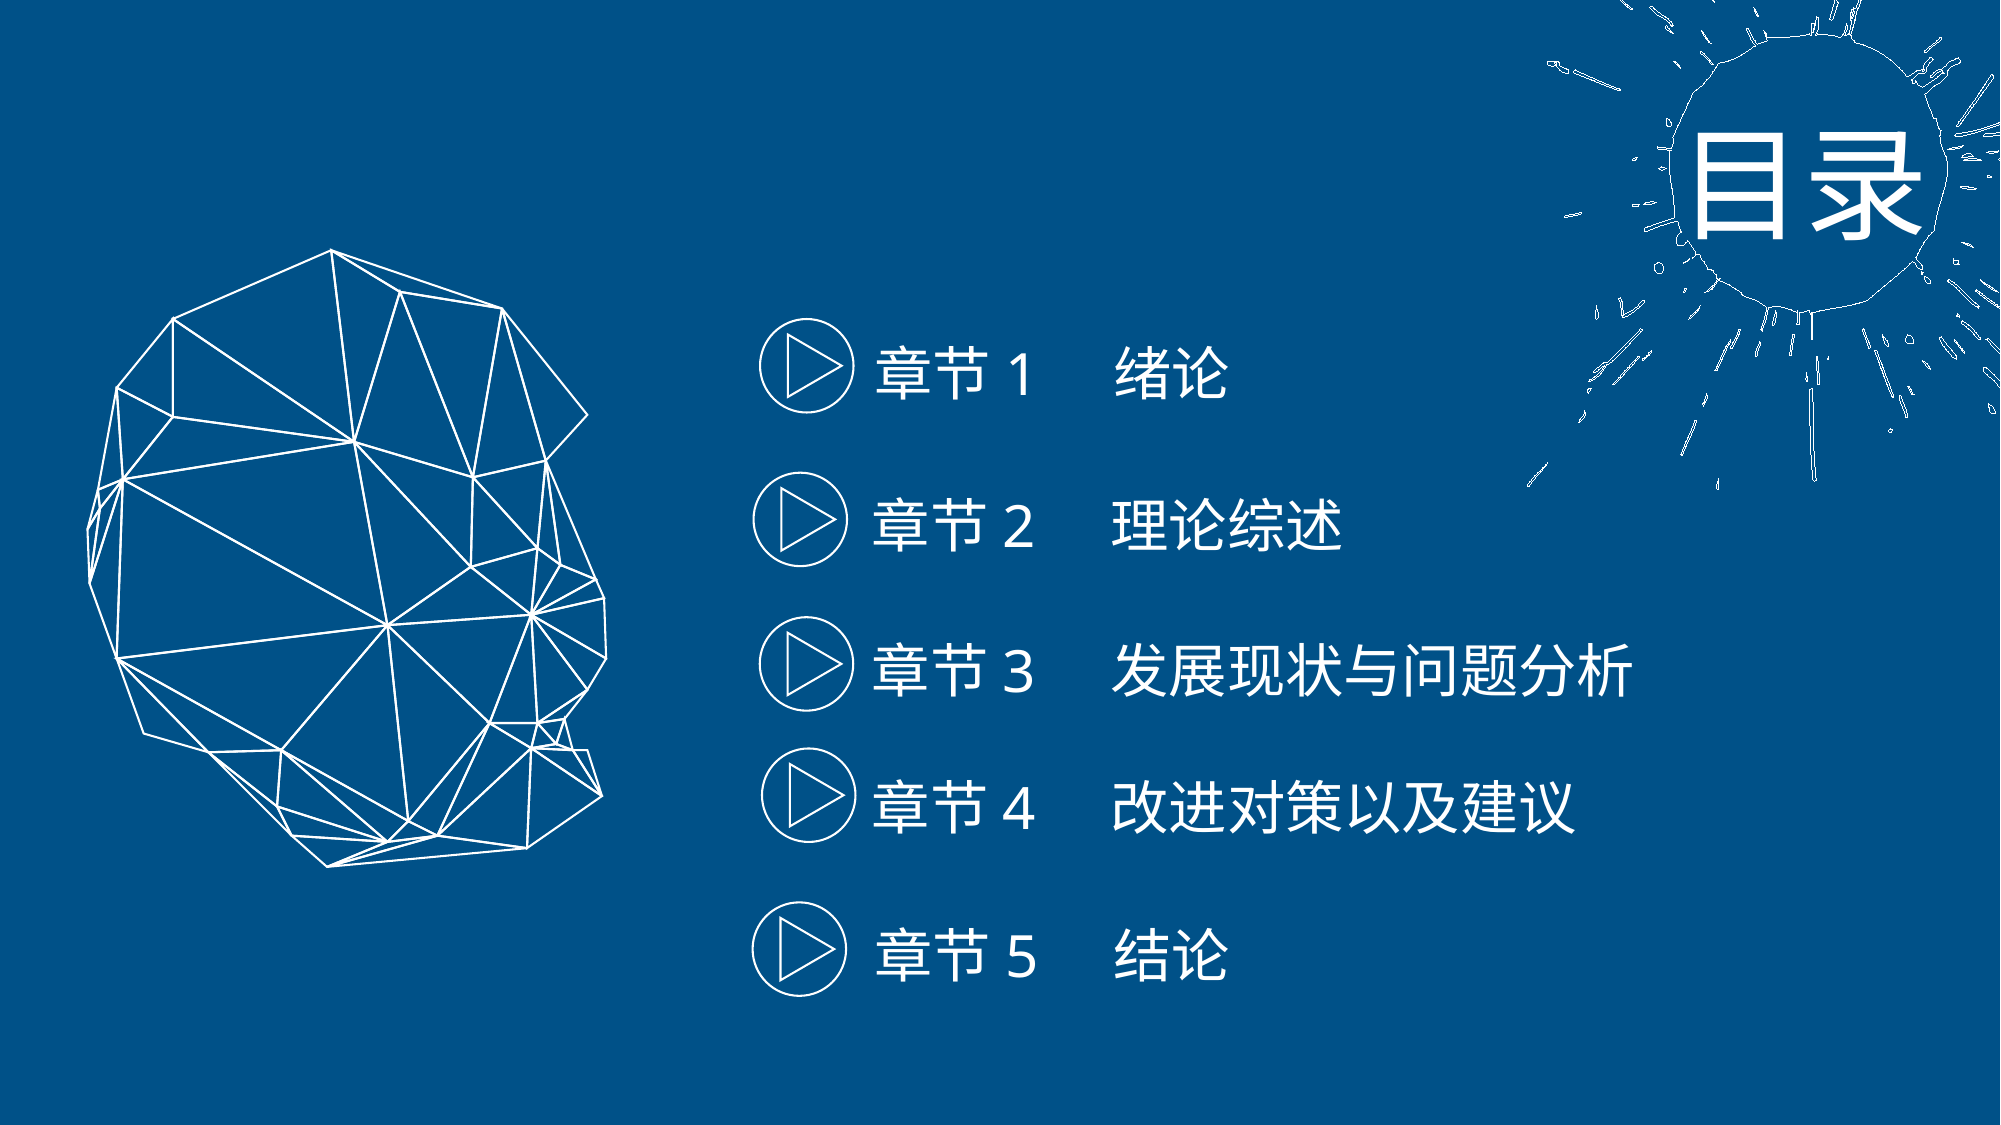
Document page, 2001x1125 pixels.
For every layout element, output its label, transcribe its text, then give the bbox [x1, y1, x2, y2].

text_box 目录 [1956, 74, 1994, 127]
text_box 目录 [1961, 153, 1982, 161]
text_box 目录 [1527, 462, 1548, 487]
text_box 目录 [1882, 334, 1889, 347]
text_box 目录 [1988, 403, 1996, 414]
text_box 目录 [1961, 320, 1981, 340]
text_box 目录 [1564, 212, 1582, 218]
text_box 目录 [1939, 336, 1957, 360]
text_box 目录 [1588, 328, 1643, 382]
text_box 目录 [1702, 393, 1708, 407]
text_box 目录 [1947, 279, 1980, 309]
text_box 目录 [1975, 289, 2000, 309]
text_box 目录 [1547, 61, 1569, 74]
text_box 目录 [1816, 356, 1820, 385]
text_box 目录 [1862, 328, 1871, 349]
text_box 目录 [1714, 329, 1741, 371]
text_box 目录 [1612, 356, 1640, 385]
text_box 目录 [1618, 297, 1645, 318]
text_box 目录 [1595, 305, 1599, 320]
text_box 目录 [1947, 145, 1964, 150]
text_box 目录 [1573, 69, 1621, 91]
text_box [758, 616, 855, 712]
text_box 目录 [1986, 150, 1999, 154]
text_box 目录 [1680, 420, 1697, 456]
text_box [759, 317, 855, 414]
text_box 目录 [1899, 395, 1908, 418]
text_box 章节4 改进对策以及建议 [871, 734, 1673, 871]
text_box 目录 [1985, 338, 2000, 354]
text_box 章节5 结论 [874, 882, 1527, 1019]
text_box 目录 [1905, 334, 1914, 344]
text_box 目录 [1578, 410, 1586, 423]
text_box 目录 [1644, 0, 1961, 340]
text_box 目录 [1960, 186, 1977, 190]
text_box 目录 [1809, 388, 1817, 482]
text_box 目录 [1922, 360, 1931, 370]
text_box 目录 [1755, 341, 1761, 357]
text_box 章节1 绪论 [874, 300, 1527, 437]
text_box 目录 [1954, 122, 2000, 137]
text_box 章节2 理论综述 [871, 452, 1525, 589]
text_box 目录 [1620, 0, 1633, 10]
text_box 目录 [1789, 334, 1795, 356]
text_box 章节3 发展现状与问题分析 [871, 597, 1780, 734]
text_box [752, 471, 849, 568]
text_box 目录 [1874, 350, 1894, 398]
text_box 目录 [1961, 242, 1974, 248]
text_box 目录 [1643, 201, 1657, 205]
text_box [87, 250, 607, 867]
text_box [760, 747, 857, 843]
text_box [751, 901, 848, 997]
text_box 目录 [1983, 367, 2000, 388]
